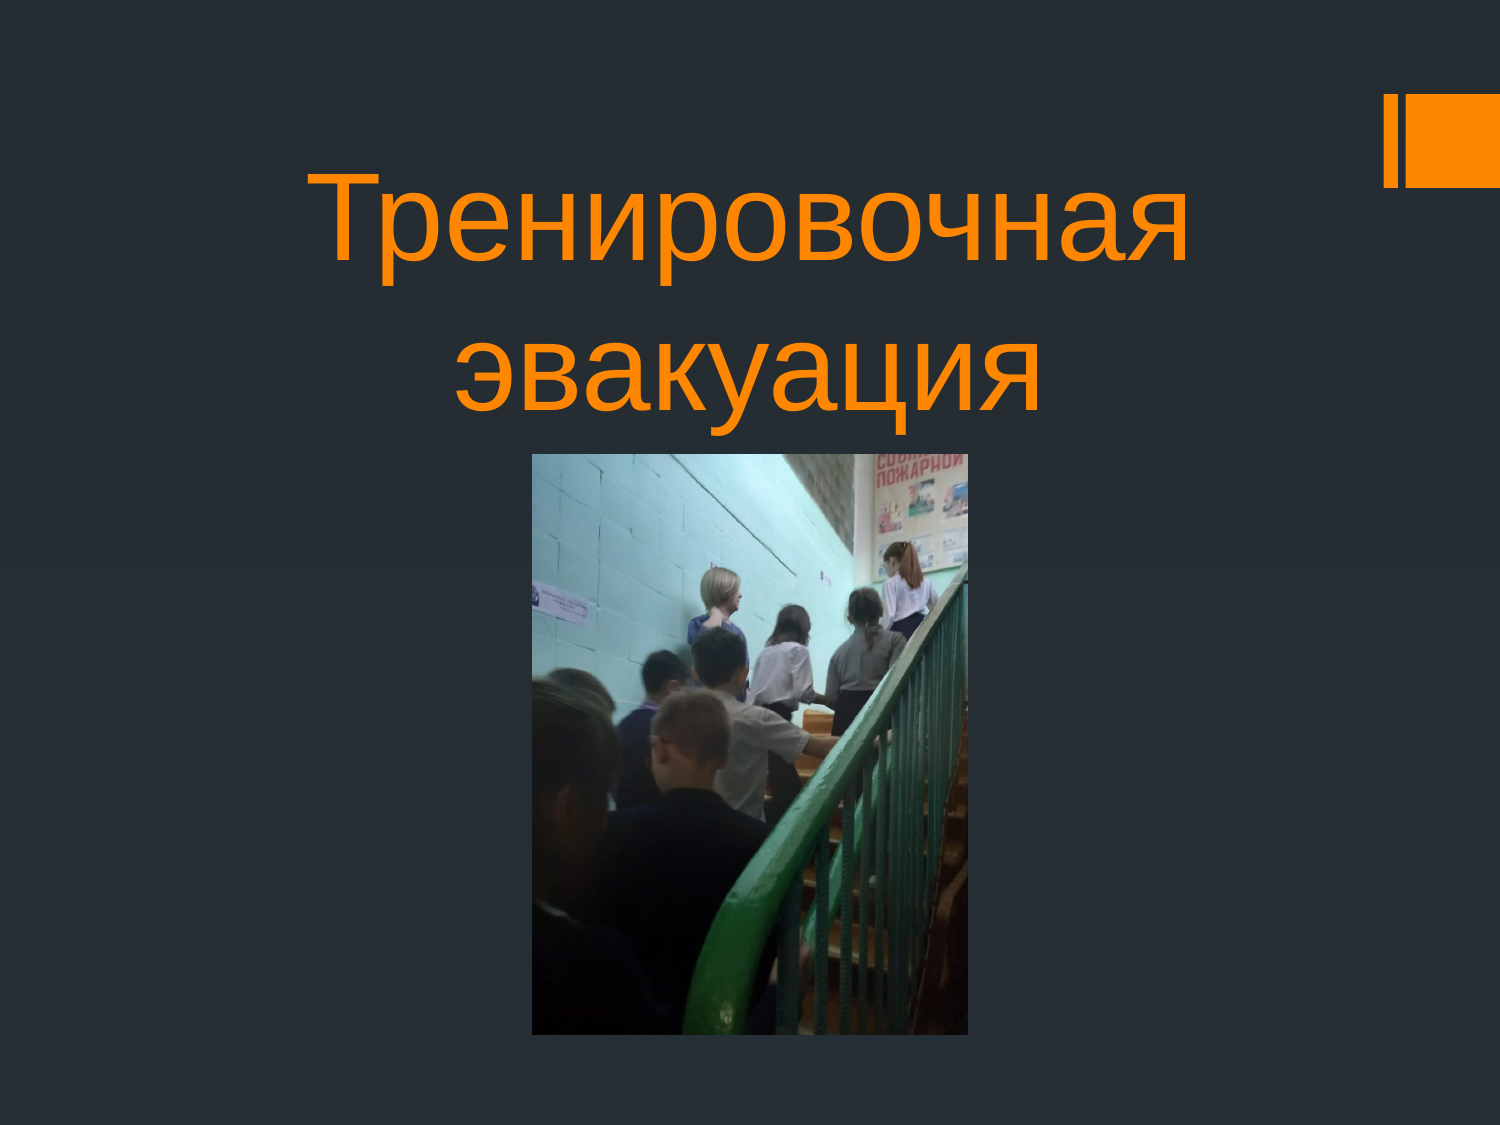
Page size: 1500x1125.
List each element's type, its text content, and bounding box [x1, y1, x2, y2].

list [531, 453, 969, 1036]
title Тренировочная эвакуация [150, 253, 1350, 443]
